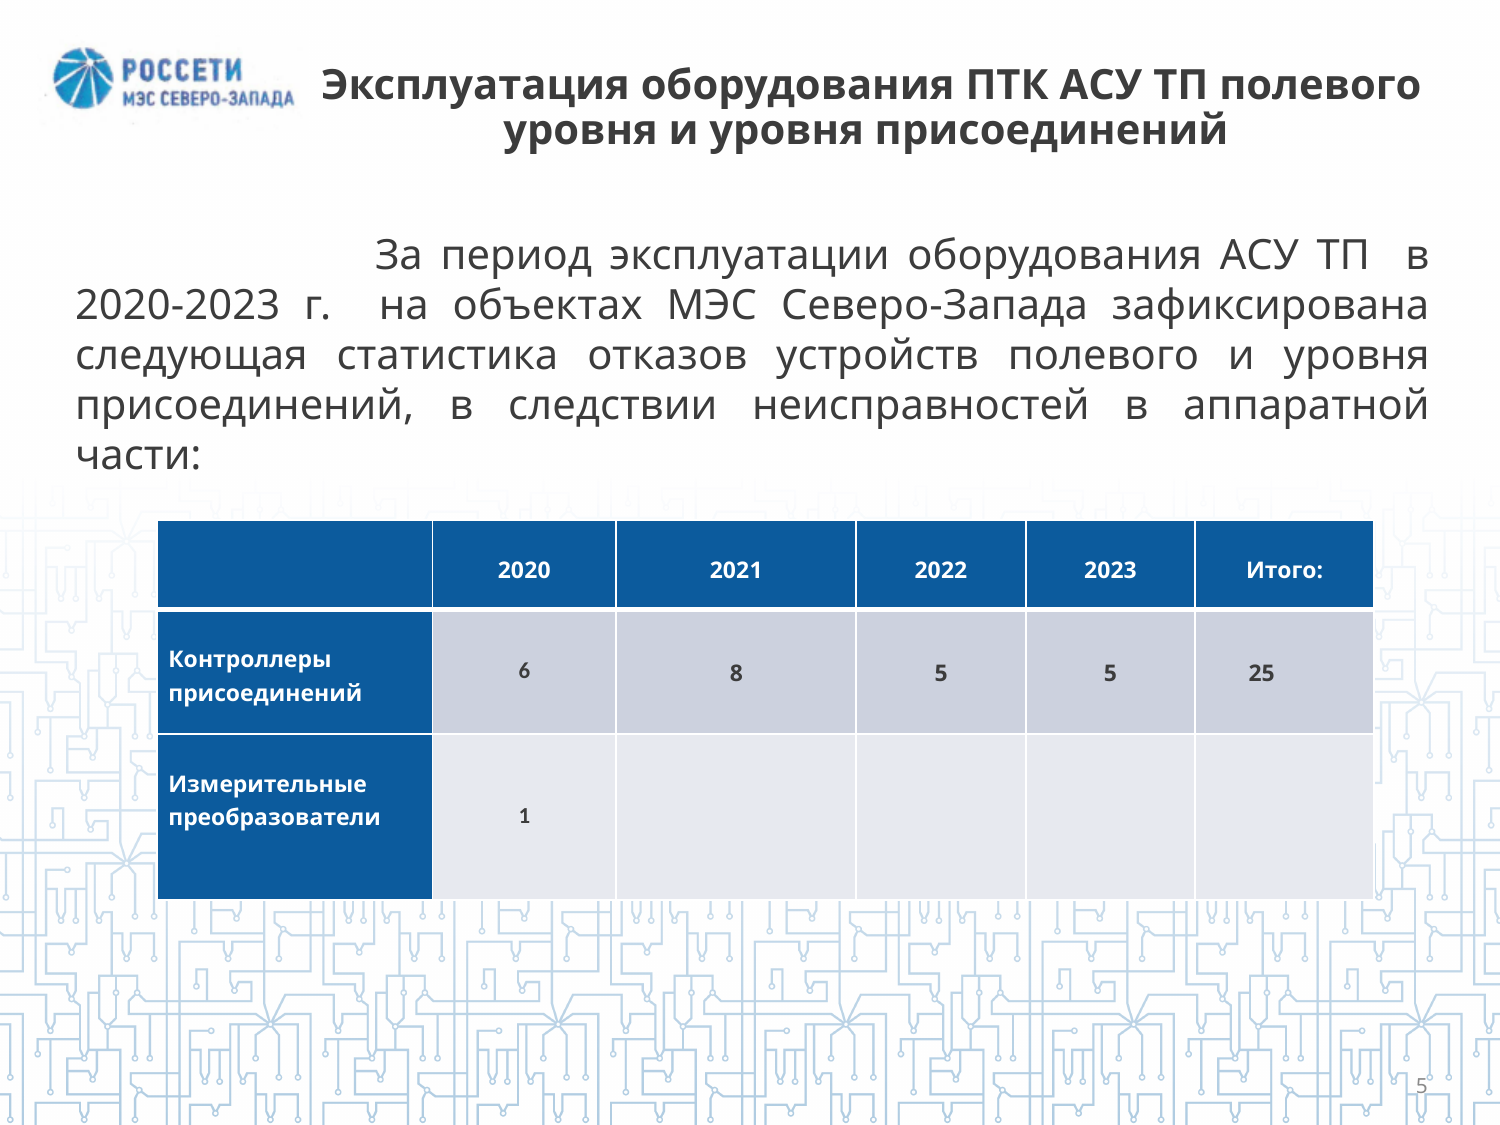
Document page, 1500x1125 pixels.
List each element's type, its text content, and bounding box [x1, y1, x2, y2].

table_header 2021 [617, 521, 855, 607]
table_cell Измерительные преобразователи [158, 735, 432, 899]
table_cell 25 [1196, 612, 1373, 733]
table_cell [1196, 735, 1373, 899]
table_cell [617, 735, 855, 899]
table_cell [1027, 735, 1194, 899]
table_cell Контроллеры присоединений [158, 612, 432, 733]
list За период эксплуатации оборудования АСУ ТП в 2020-2023 г. на объектах МЭС Северо-Запада зафиксирована следующая статистика отказов устройств полевого и уровня присоединений, в следствии неисправностей в аппаратной части: [75, 227, 1430, 1056]
table_cell 8 [617, 612, 855, 733]
table_header Итого: [1196, 521, 1373, 607]
picture [0, 0, 1500, 1125]
table_header 2023 [1027, 521, 1194, 607]
table_header [158, 521, 432, 607]
table_cell 6 [433, 612, 615, 733]
table_cell [857, 735, 1025, 899]
table_header 2022 [857, 521, 1025, 607]
table_cell 5 [857, 612, 1025, 733]
table_cell 5 [1027, 612, 1194, 733]
title Эксплуатация оборудования ПТК АСУ ТП полевого уровня и уровня присоединений [312, 63, 1430, 171]
table_header 2020 [433, 521, 615, 607]
table_cell 1 [433, 735, 615, 899]
